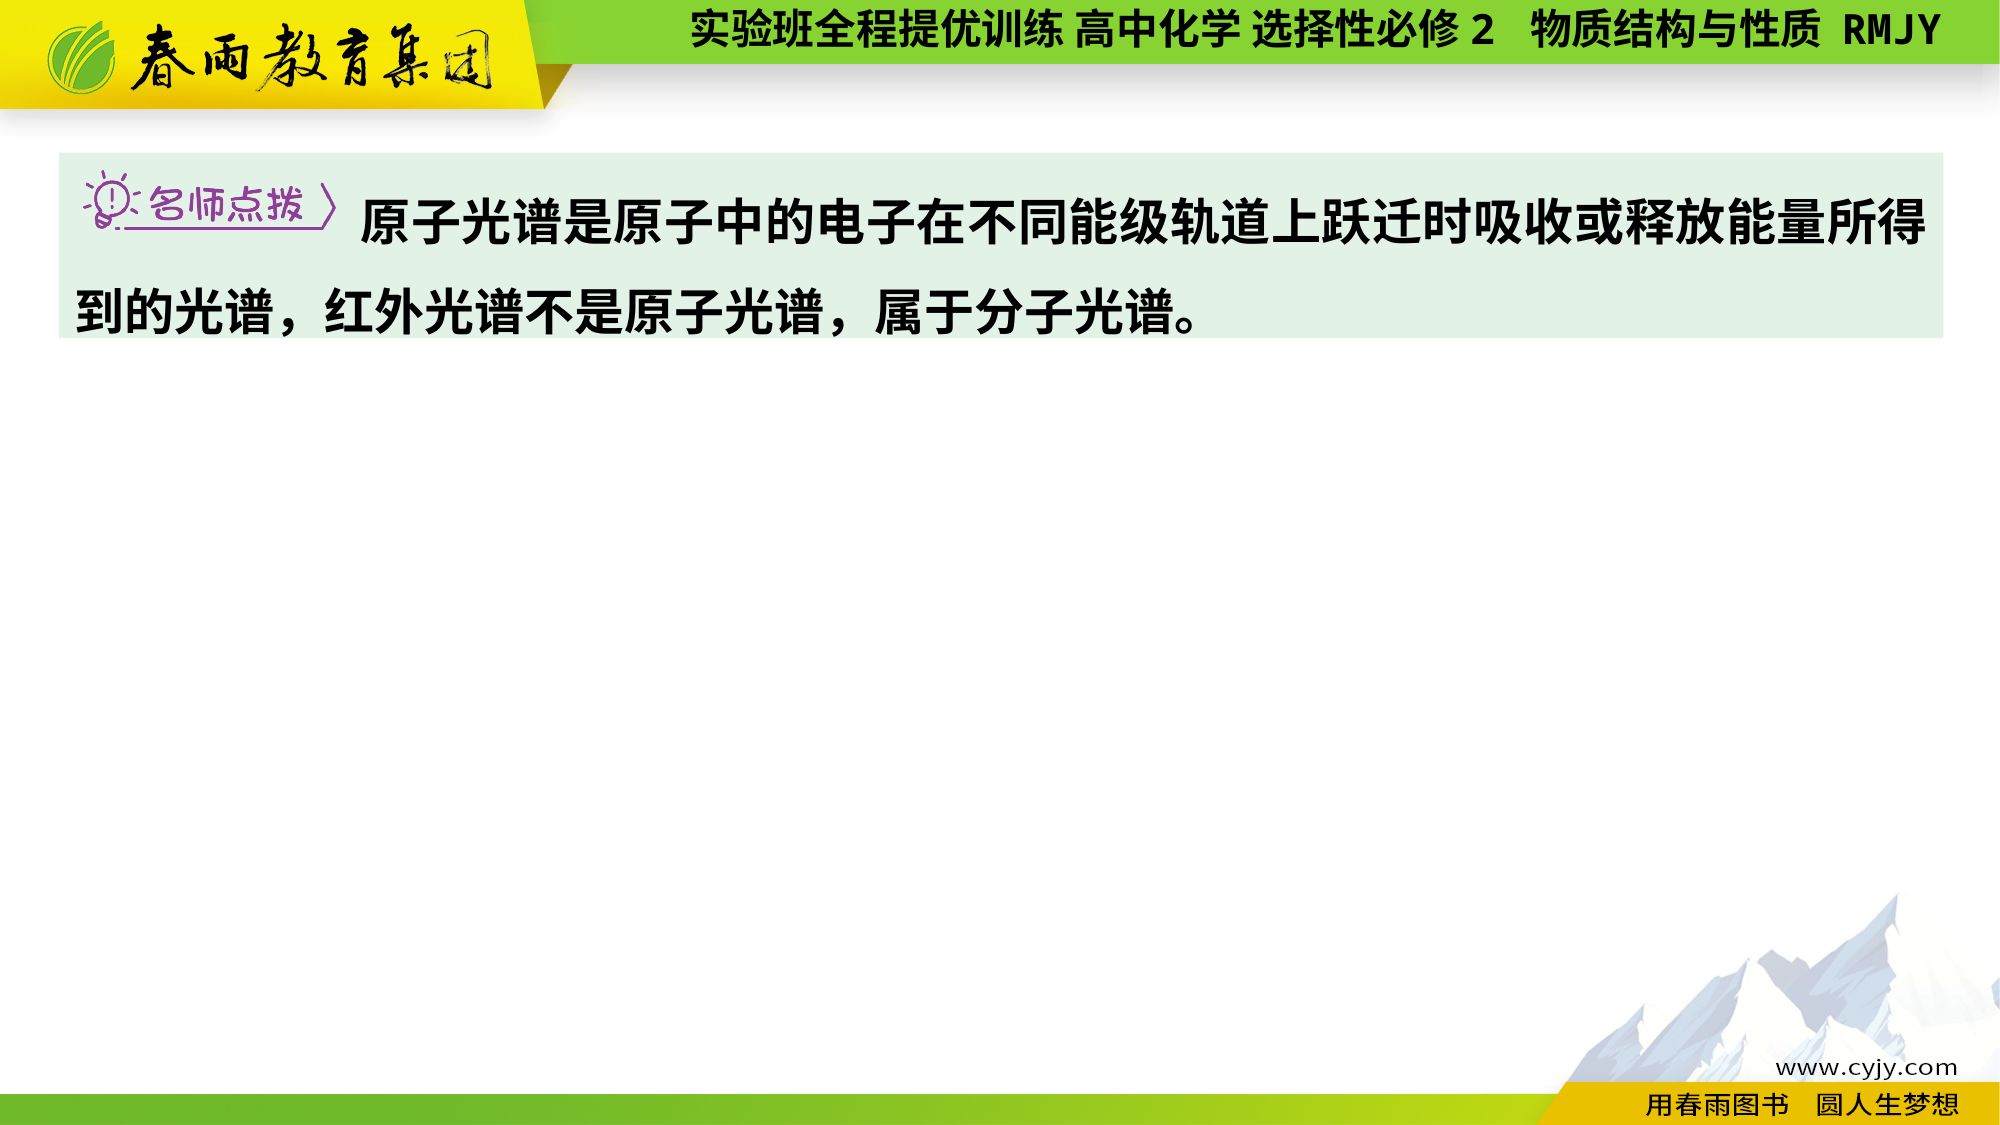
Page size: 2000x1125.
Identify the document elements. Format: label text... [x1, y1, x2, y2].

picture [0, 0, 2000, 1125]
list 原子光谱是原子中的电子在不同能级轨道上跃迁时吸收或释放能量所得到的光谱，红外光谱不是原子光谱，属于分子光谱。 [59, 152, 1944, 339]
